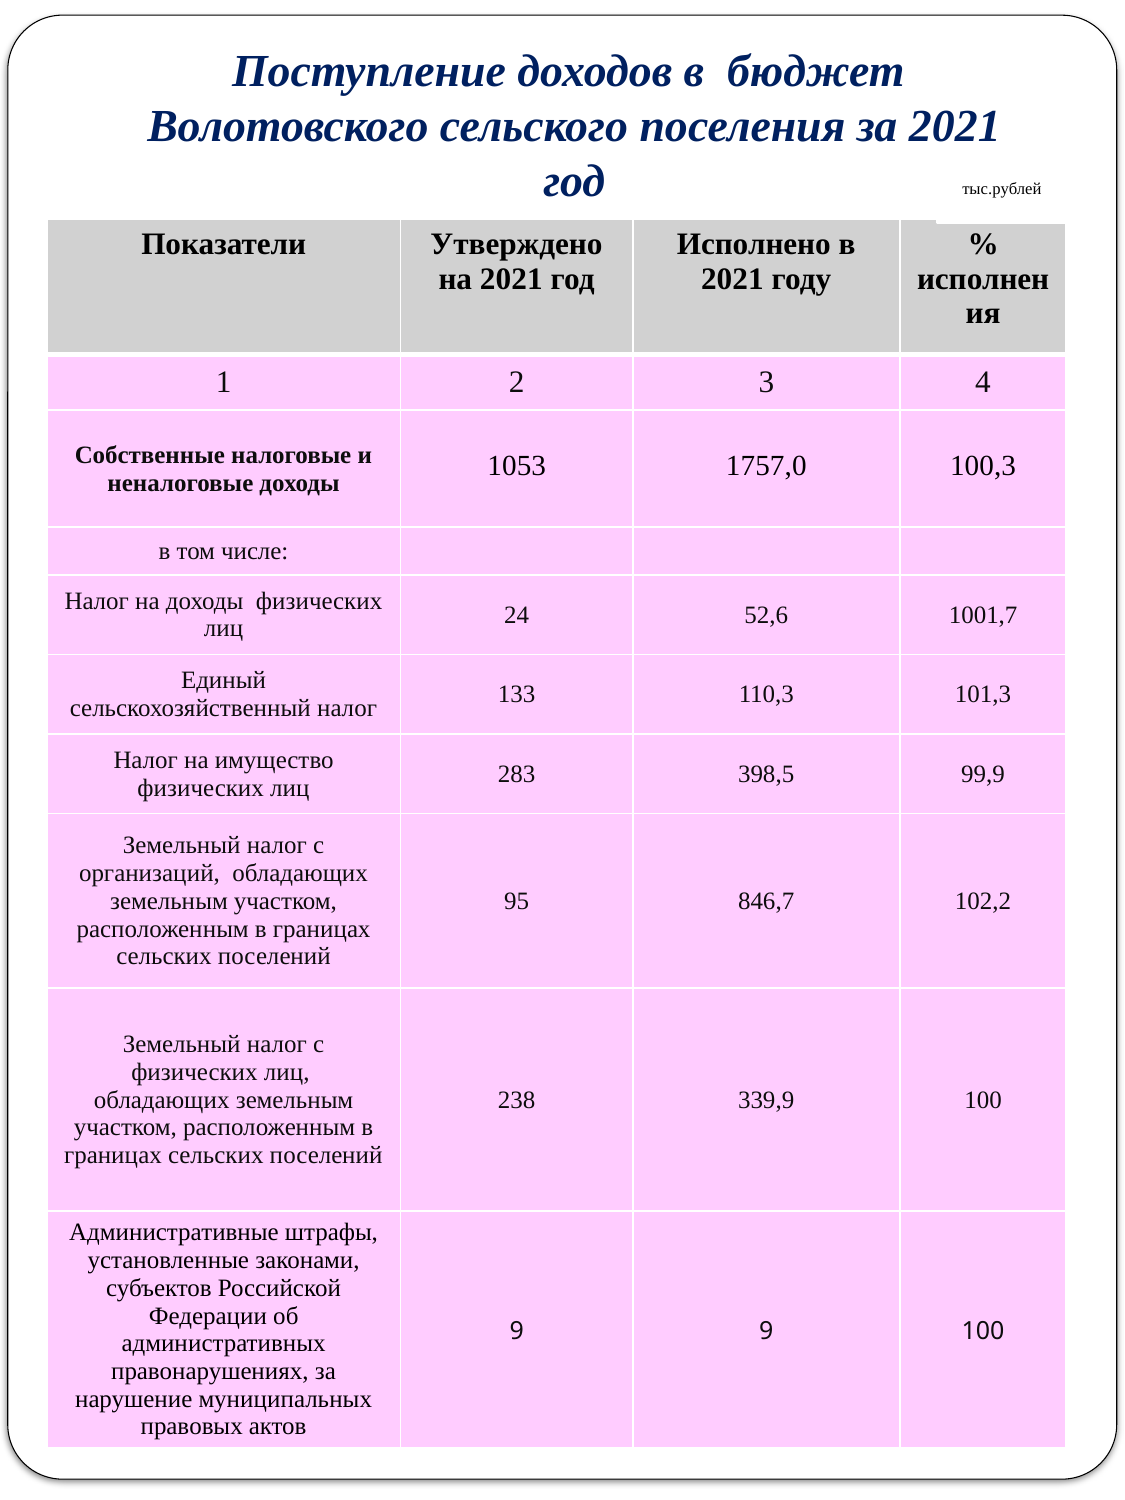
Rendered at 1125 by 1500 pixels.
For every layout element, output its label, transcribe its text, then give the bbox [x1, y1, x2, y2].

table_cell 398,5 [634, 735, 899, 813]
table_cell Земельный налог с организаций, обладающих земельным участком, расположенным в границах сельских поселений [48, 814, 400, 987]
table_cell 100 [901, 1212, 1065, 1447]
text_box тыс.рублей [936, 151, 1067, 224]
table_header Показатели [48, 220, 400, 352]
table_cell 2 [401, 357, 632, 409]
table_cell 100,3 [901, 411, 1065, 526]
table_cell [401, 528, 632, 574]
table_cell 24 [401, 576, 632, 654]
table_cell 100 [901, 989, 1065, 1210]
table_cell [634, 528, 899, 574]
table_cell 52,6 [634, 576, 899, 654]
table_cell 9 [634, 1212, 899, 1447]
table_cell 3 [634, 357, 899, 409]
table_cell 110,3 [634, 655, 899, 733]
table_cell 339,9 [634, 989, 899, 1210]
table_cell в том числе: [48, 528, 400, 574]
table_cell 846,7 [634, 814, 899, 987]
table_cell 99,9 [901, 735, 1065, 813]
text_box Поступление доходов в бюджет Волотовского сельского поселения за 2021 год [128, 46, 1021, 200]
table_header % исполнения [901, 220, 1065, 352]
table_cell Единый сельскохозяйственный налог [48, 655, 400, 733]
table_cell [901, 528, 1065, 574]
table_header Утверждено на 2021 год [401, 220, 632, 352]
table_cell 1053 [401, 411, 632, 526]
table_cell 95 [401, 814, 632, 987]
table_cell Земельный налог с физических лиц, обладающих земельным участком, расположенным в границах сельских поселений [48, 989, 400, 1210]
table_cell 238 [401, 989, 632, 1210]
table_cell 9 [401, 1212, 632, 1447]
table_cell Собственные налоговые и неналоговые доходы [48, 411, 400, 526]
table_cell 4 [901, 357, 1065, 409]
table_cell 1757,0 [634, 411, 899, 526]
table_cell 133 [401, 655, 632, 733]
table_cell 1001,7 [901, 576, 1065, 654]
table_cell 101,3 [901, 655, 1065, 733]
table_cell Налог на доходы физических лиц [48, 576, 400, 654]
table_cell 283 [401, 735, 632, 813]
table_cell 1 [48, 357, 400, 409]
table_cell 102,2 [901, 814, 1065, 987]
table_cell Административные штрафы, установленные законами, субъектов Российской Федерации об административных правонарушениях, за нарушение муниципальных правовых актов [48, 1212, 400, 1447]
table_header Исполнено в 2021 году [634, 220, 899, 352]
table_cell Налог на имущество физических лиц [48, 735, 400, 813]
